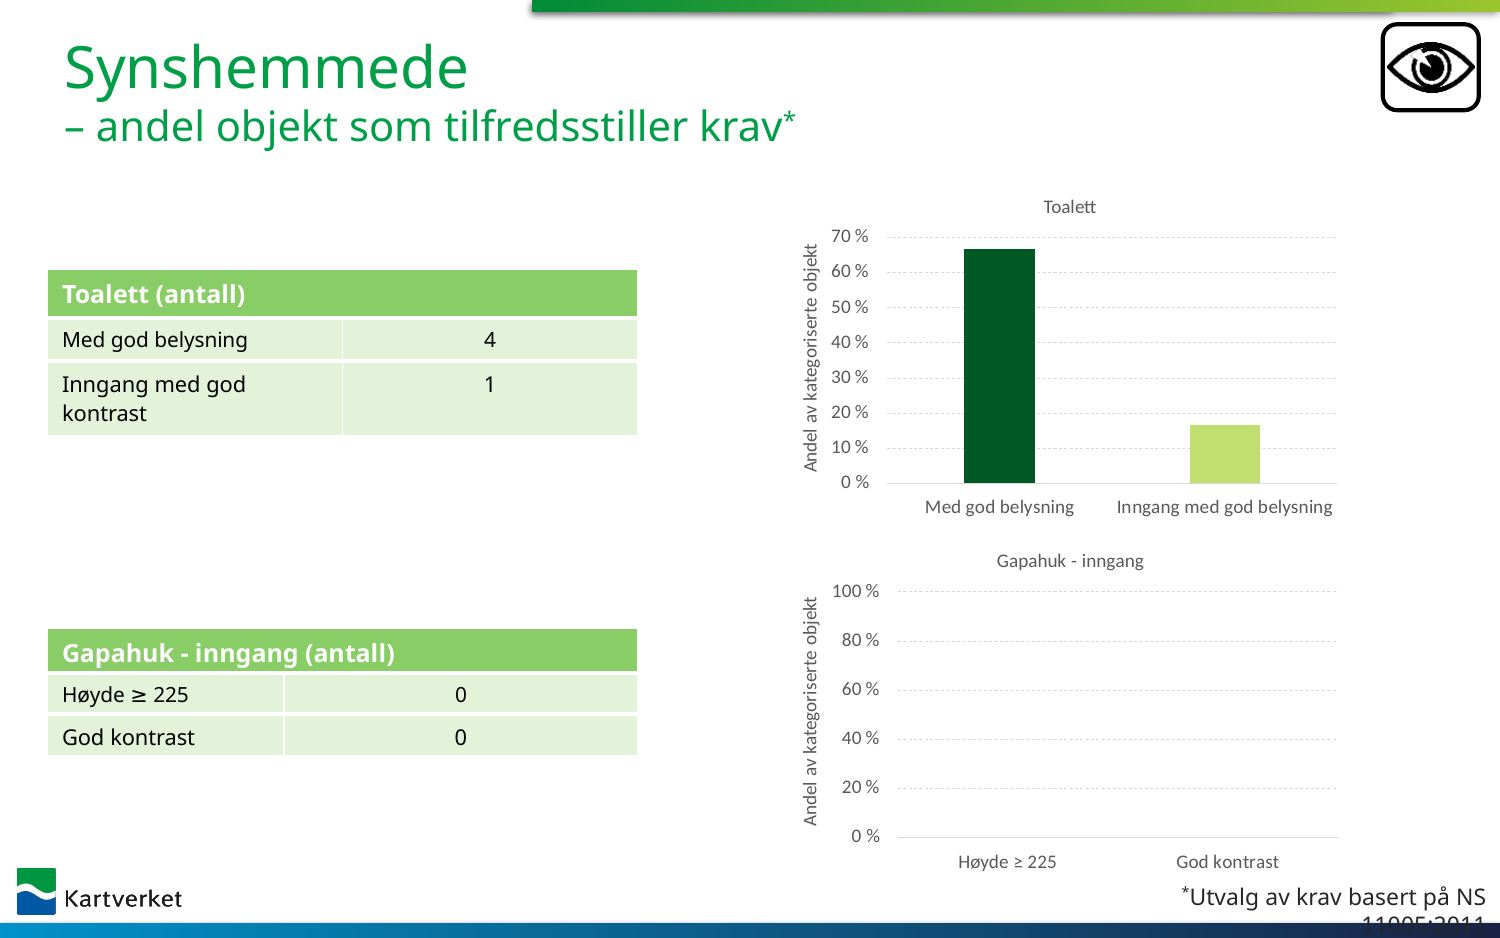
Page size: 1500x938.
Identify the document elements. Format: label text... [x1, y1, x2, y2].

table_cell Med god belysning [48, 320, 342, 359]
table_cell Inngang med god kontrast [48, 363, 342, 435]
text_box *Utvalg av krav basert på NS 11005:2011 [1068, 873, 1500, 938]
table_header Gapahuk - inngang (antall) [48, 629, 637, 671]
table_cell 1 [343, 363, 637, 435]
table_header Toalett (antall) [48, 270, 637, 316]
picture [791, 187, 1348, 526]
table_cell 0 [285, 675, 637, 712]
text_box Synshemmede – andel objekt som tilfredsstiller krav* [49, 24, 1431, 158]
picture [791, 541, 1349, 880]
table_cell 0 [285, 716, 637, 755]
table_cell Høyde ≥ 225 [48, 675, 283, 712]
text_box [1382, 24, 1480, 111]
table_cell God kontrast [48, 716, 283, 755]
table_cell 4 [343, 320, 637, 359]
